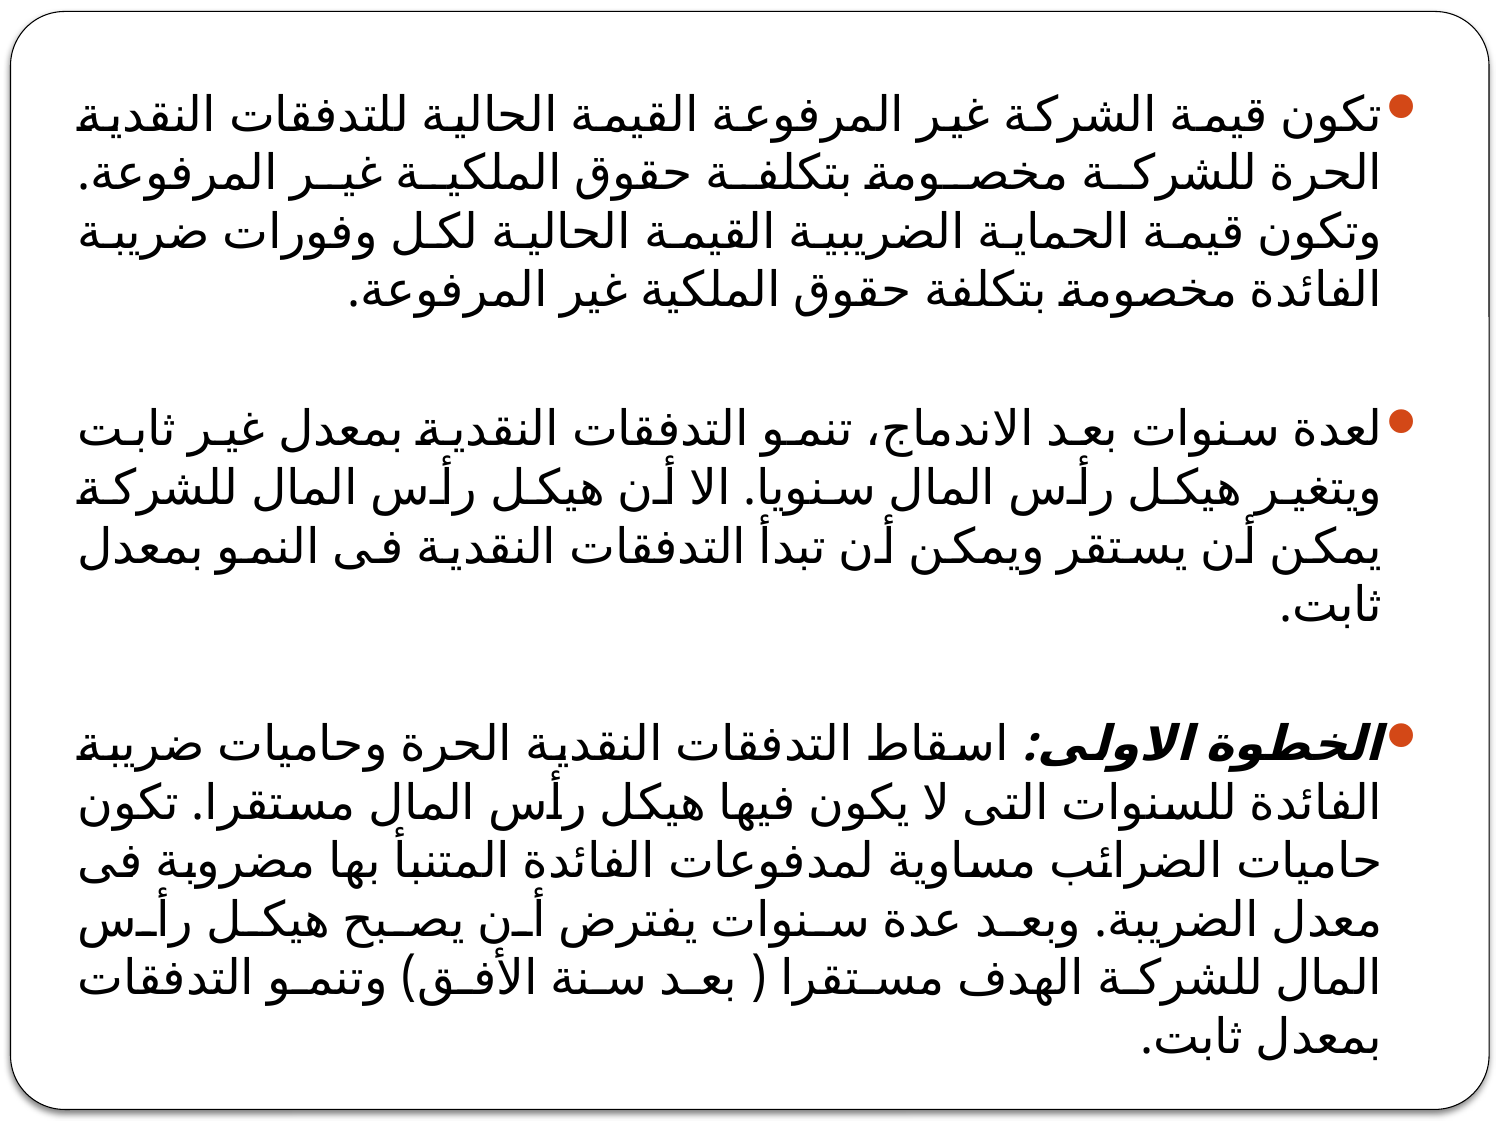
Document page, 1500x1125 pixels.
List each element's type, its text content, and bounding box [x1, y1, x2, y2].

list تكون قيمة الشركة غير المرفوعة القيمة الحالية للتدفقات النقدية الحرة للشركة مخصومة بتكلفة حقوق الملكية غير المرفوعة. وتكون قيمة الحماية الضريبية القيمة الحالية لكل وفورات ضريبة الفائدة مخصومة بتكلفة حقوق الملكية غير المرفوعة. لعدة سنوات بعد الاندماج، تنمو التدفقات النقدية بمعدل غير ثابت ويتغير هيكل رأس المال سنويا. الا أن هيكل رأس المال للشركة يمكن أن يستقر ويمكن أن تبدأ التدفقات النقدية فى النمو بمعدل ثابت. الخطوة الاولى: اسقاط التدفقات النقدية الحرة وحاميات ضريبة الفائدة للسنوات التى لا يكون فيها هيكل رأس المال مستقرا. تكون حاميات الضرائب مساوية لمدفوعات الفائدة المتنبأ بها مضروبة فى معدل الضريبة. وبعد عدة سنوات يفترض أن يصبح هيكل رأس المال للشركة الهدف مستقرا ( بعد سنة الأفق) وتنمو التدفقات بمعدل ثابت. [62, 75, 1438, 1075]
